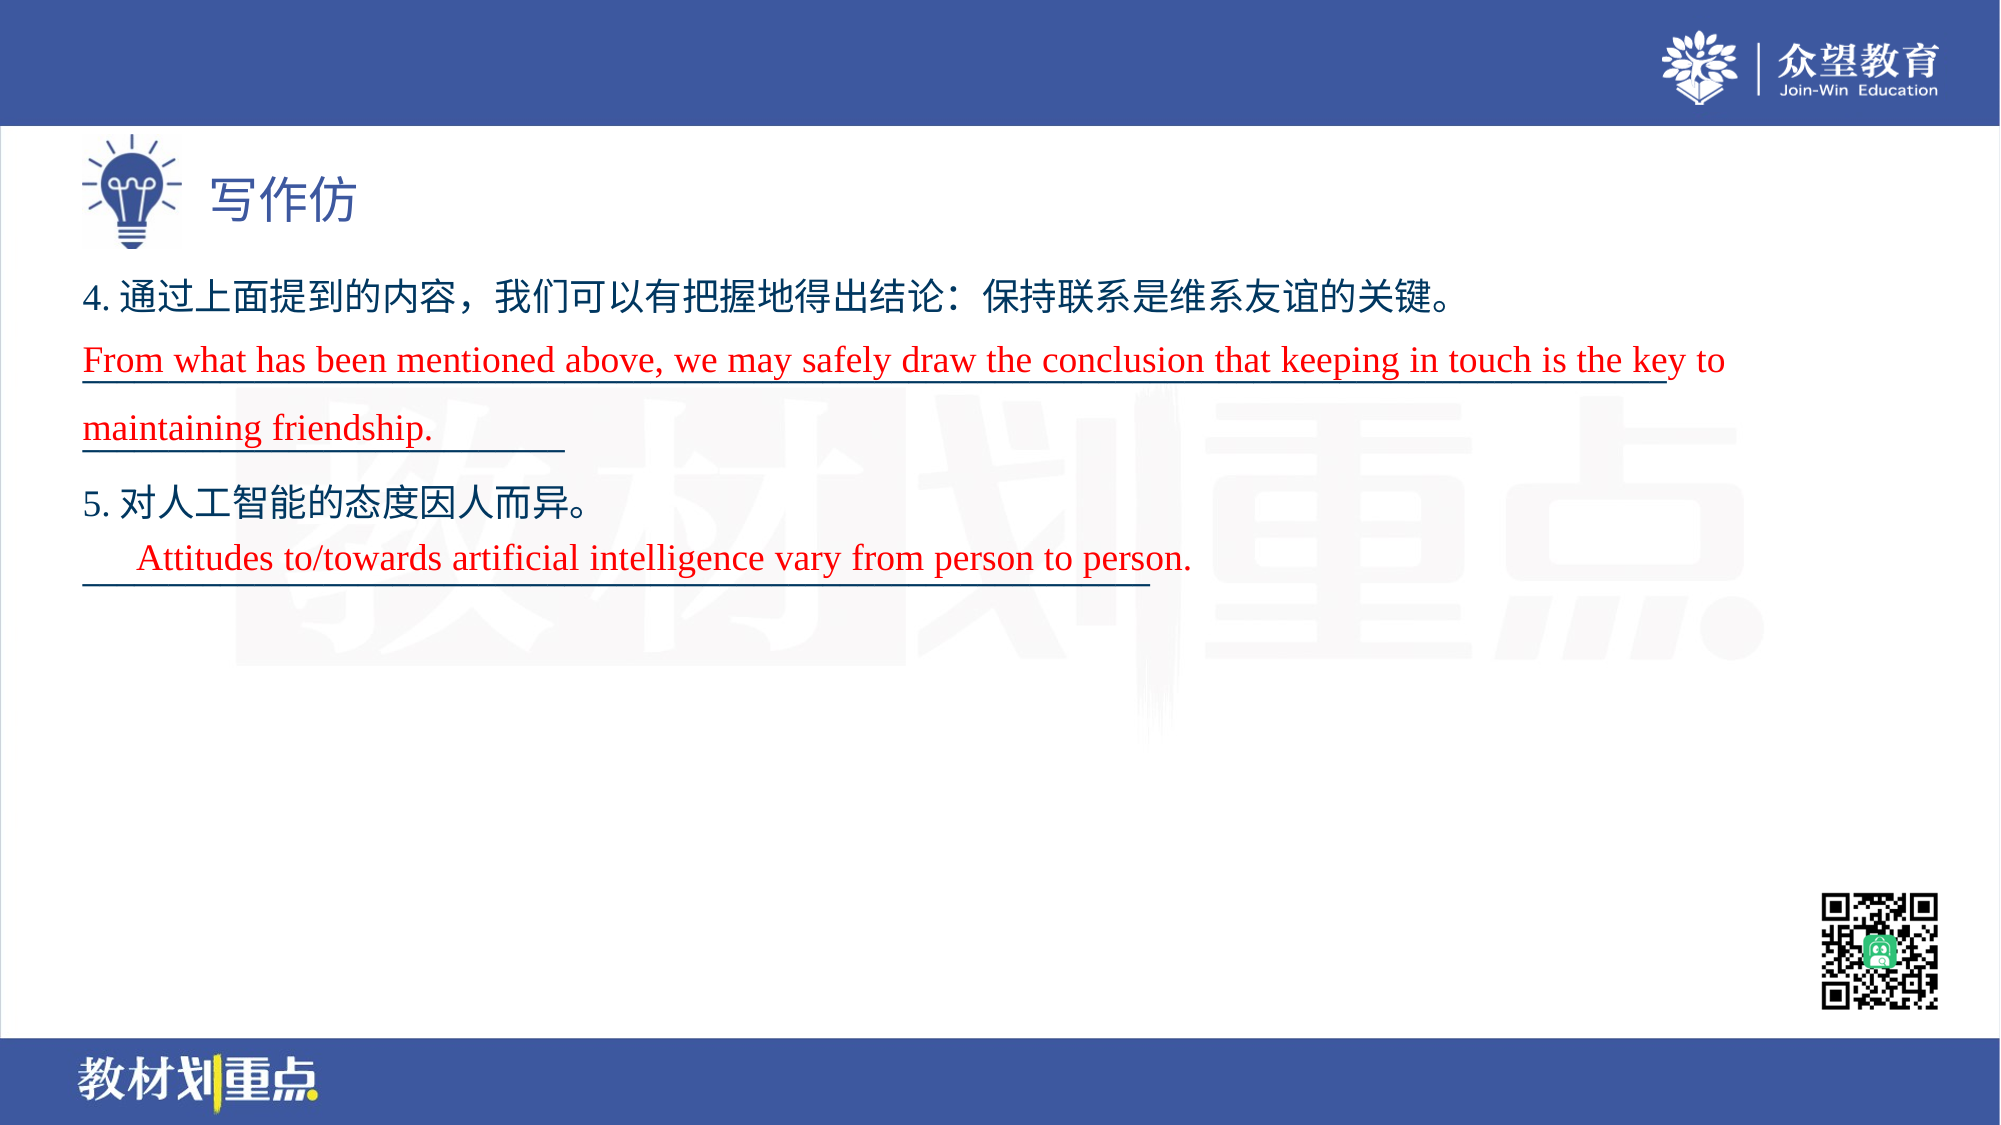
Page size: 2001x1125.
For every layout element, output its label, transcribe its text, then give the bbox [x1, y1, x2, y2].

text_box 4.通过上面提到的内容，我们可以有把握地得出结论：保持联系是维系友谊的关键。 ____________________________________________________________________________________________ ____________________________ 5.对人工智能的态度因人而异。 ______________________________________________________________ [82, 440, 1817, 582]
text_box 4.通过上面提到的内容，我们可以有把握地得出结论：保持联系是维系友谊的关键。 ____________________________________________________________________________________________ ____________________________ 5.对人工智能的态度因人而异。 ______________________________________________________________ [82, 248, 1817, 312]
text_box Attitudes to/towards artificial intelligence vary from person to person. [87, 513, 1241, 572]
text_box From what has been mentioned above, we may safely draw the conclusion that keeping in touch is the key to maintaining friendship. [82, 312, 1817, 440]
picture [0, 0, 2000, 1125]
